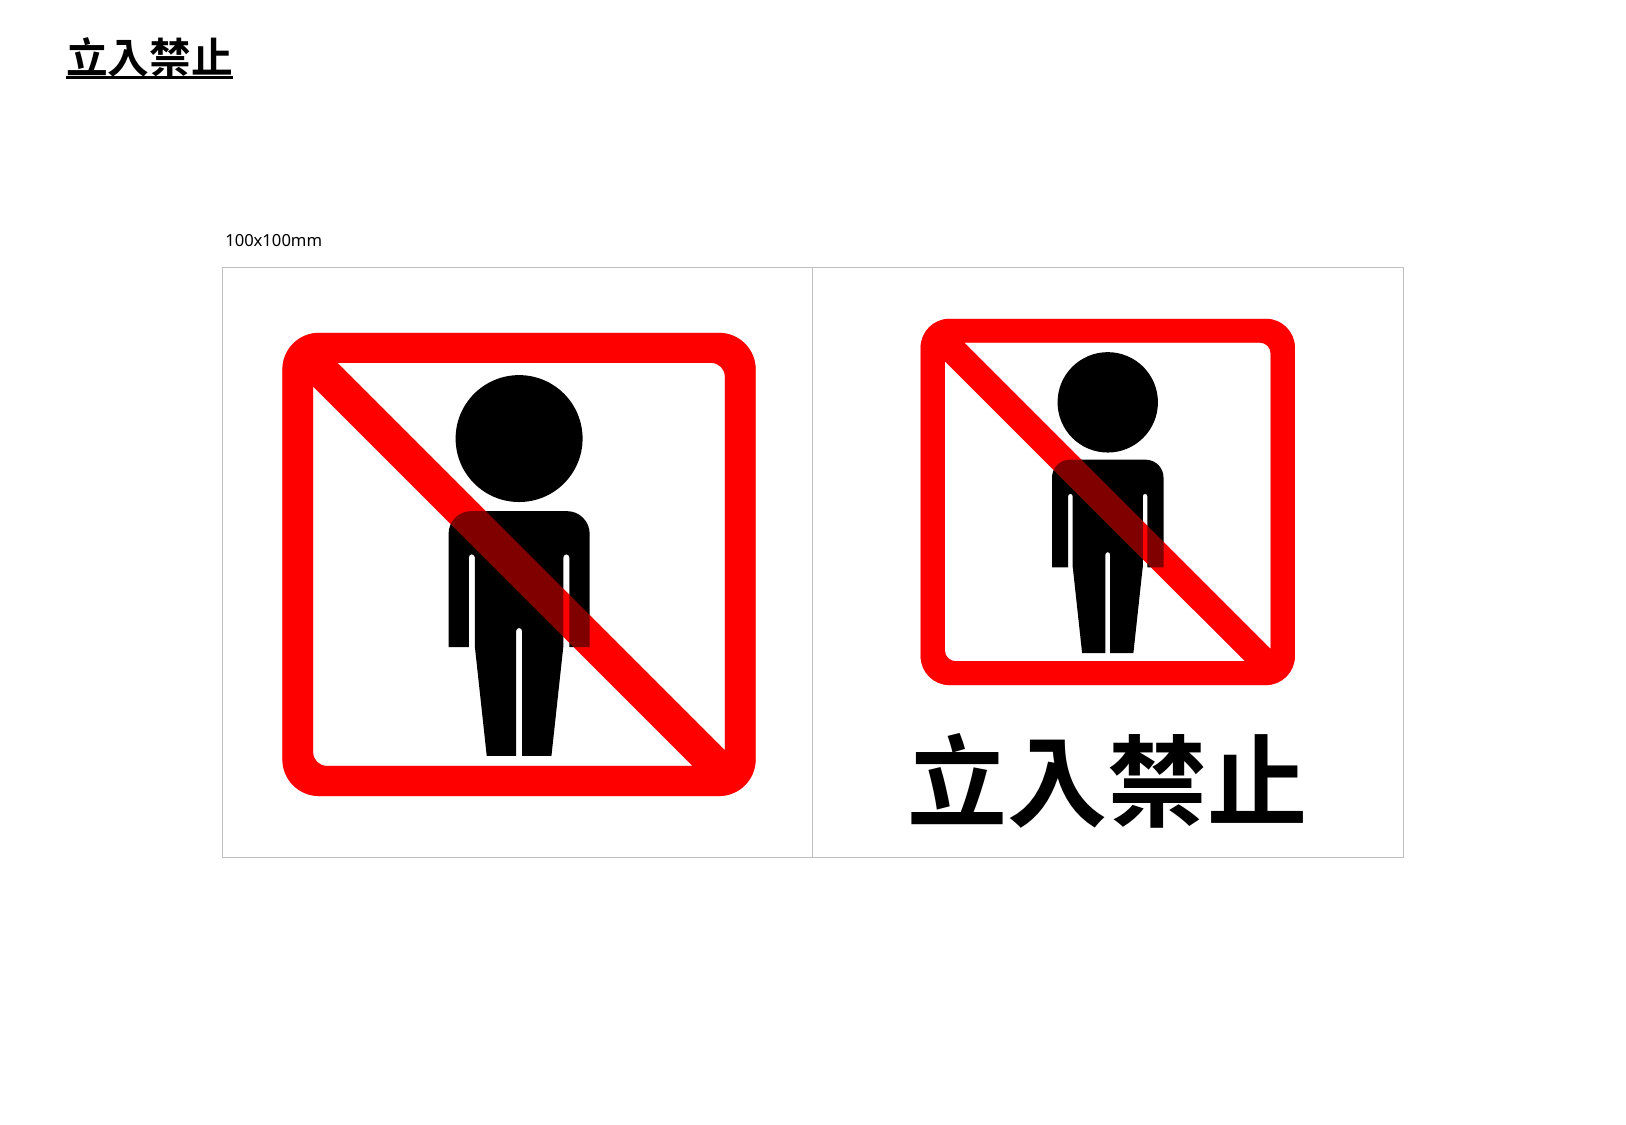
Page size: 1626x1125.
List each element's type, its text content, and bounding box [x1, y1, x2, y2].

text_box 立入禁止 [892, 712, 1323, 848]
text_box [221, 266, 811, 859]
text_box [282, 332, 756, 797]
text_box 100x100mm [225, 229, 323, 250]
text_box [811, 266, 1404, 859]
text_box 立入禁止 [51, 24, 249, 89]
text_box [920, 318, 1295, 686]
